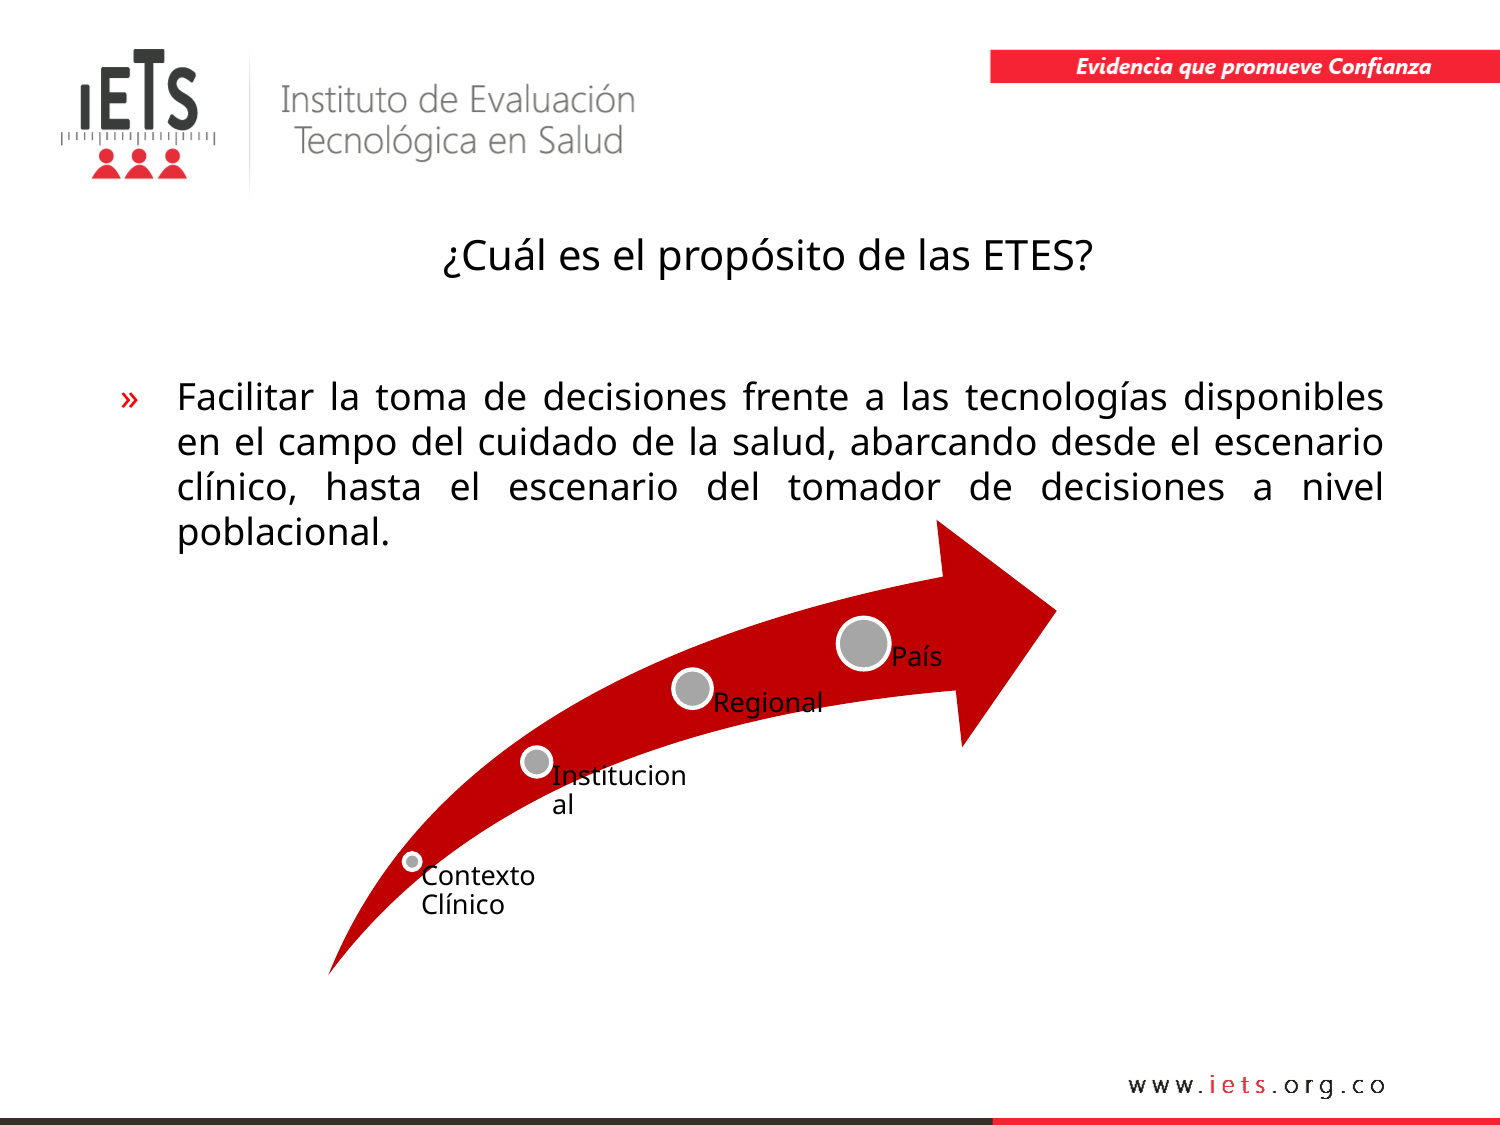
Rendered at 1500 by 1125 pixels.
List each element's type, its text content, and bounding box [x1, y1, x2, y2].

text_box [520, 745, 554, 778]
text_box ¿Cuál es el propósito de las ETES? [428, 221, 1109, 287]
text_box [536, 761, 687, 971]
text_box [671, 667, 714, 710]
text_box [401, 851, 423, 870]
text_box [835, 615, 892, 671]
text_box [328, 534, 1057, 975]
picture [0, 0, 1500, 1125]
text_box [692, 688, 846, 971]
list Facilitar la toma de decisiones frente a las tecnologías disponibles en el campo del cuidado de la salud, abarcando desde el escenario clínico, hasta el escenario del tomador de decisiones a nivel poblacional. [105, 313, 1401, 534]
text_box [863, 643, 1017, 971]
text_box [411, 861, 531, 971]
